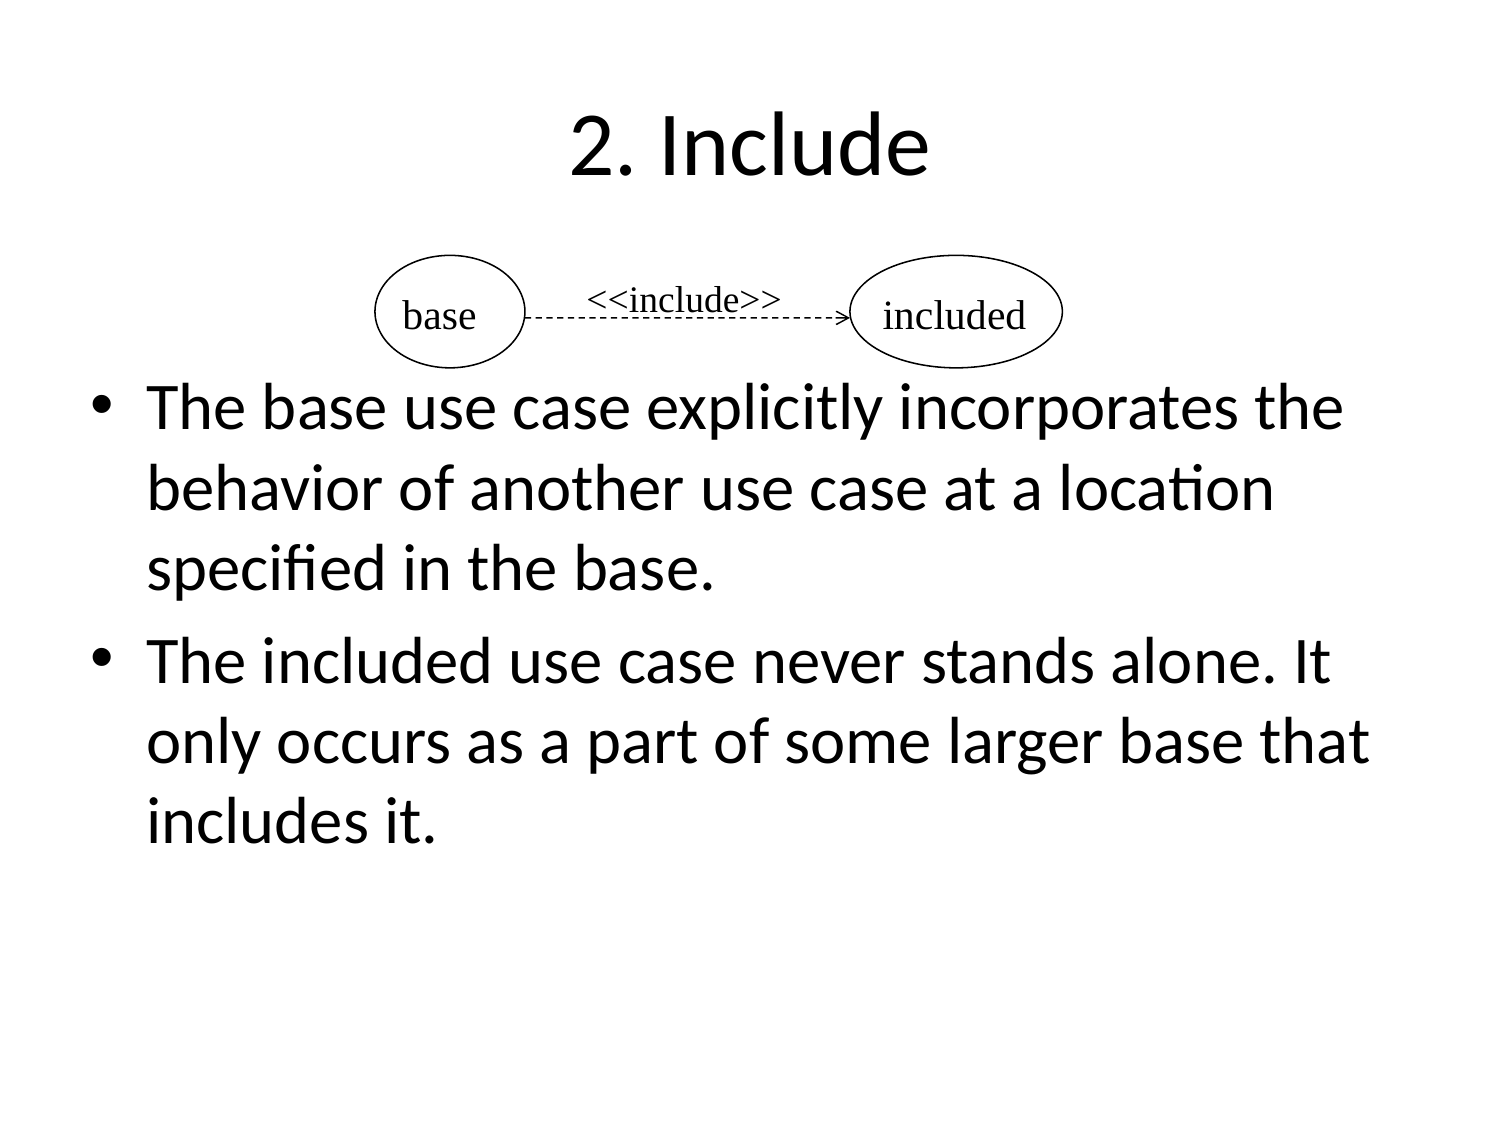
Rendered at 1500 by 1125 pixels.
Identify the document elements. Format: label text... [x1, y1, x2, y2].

title 2. Include [75, 45, 1425, 233]
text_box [374, 255, 1063, 369]
list The base use case explicitly incorporates the behavior of another use case at a location specified in the base. The included use case never stands alone. It only occurs as a part of some larger base that includes it. [75, 262, 1425, 1005]
